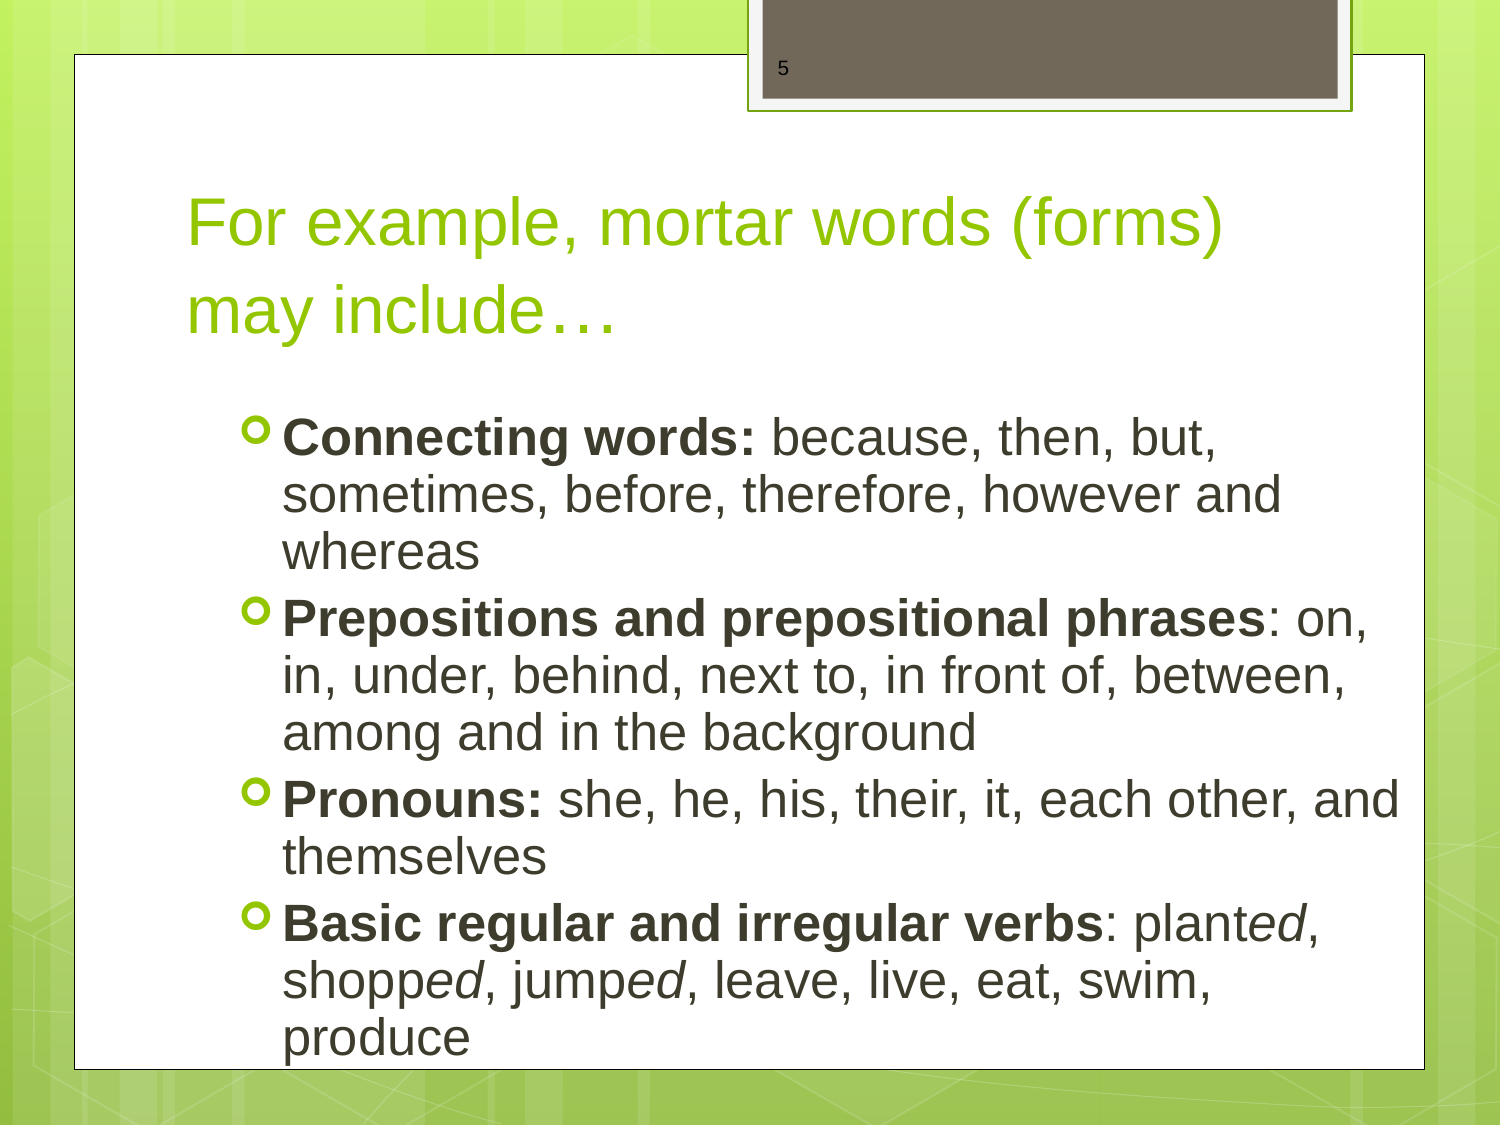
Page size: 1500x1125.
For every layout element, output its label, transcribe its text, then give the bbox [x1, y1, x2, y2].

slide_number 5 [762, 36, 982, 97]
list Connecting words: because, then, but, sometimes, before, therefore, however and whereas Prepositions and prepositional phrases: on, in, under, behind, next to, in front of, between, among and in the background Pronouns: she, he, his, their, it, each other, and themselves Basic regular and irregular verbs: planted, shopped, jumped, leave, live, eat, swim, produce [212, 402, 1425, 1077]
title For example, mortar words (forms) may include… [171, 168, 1324, 357]
